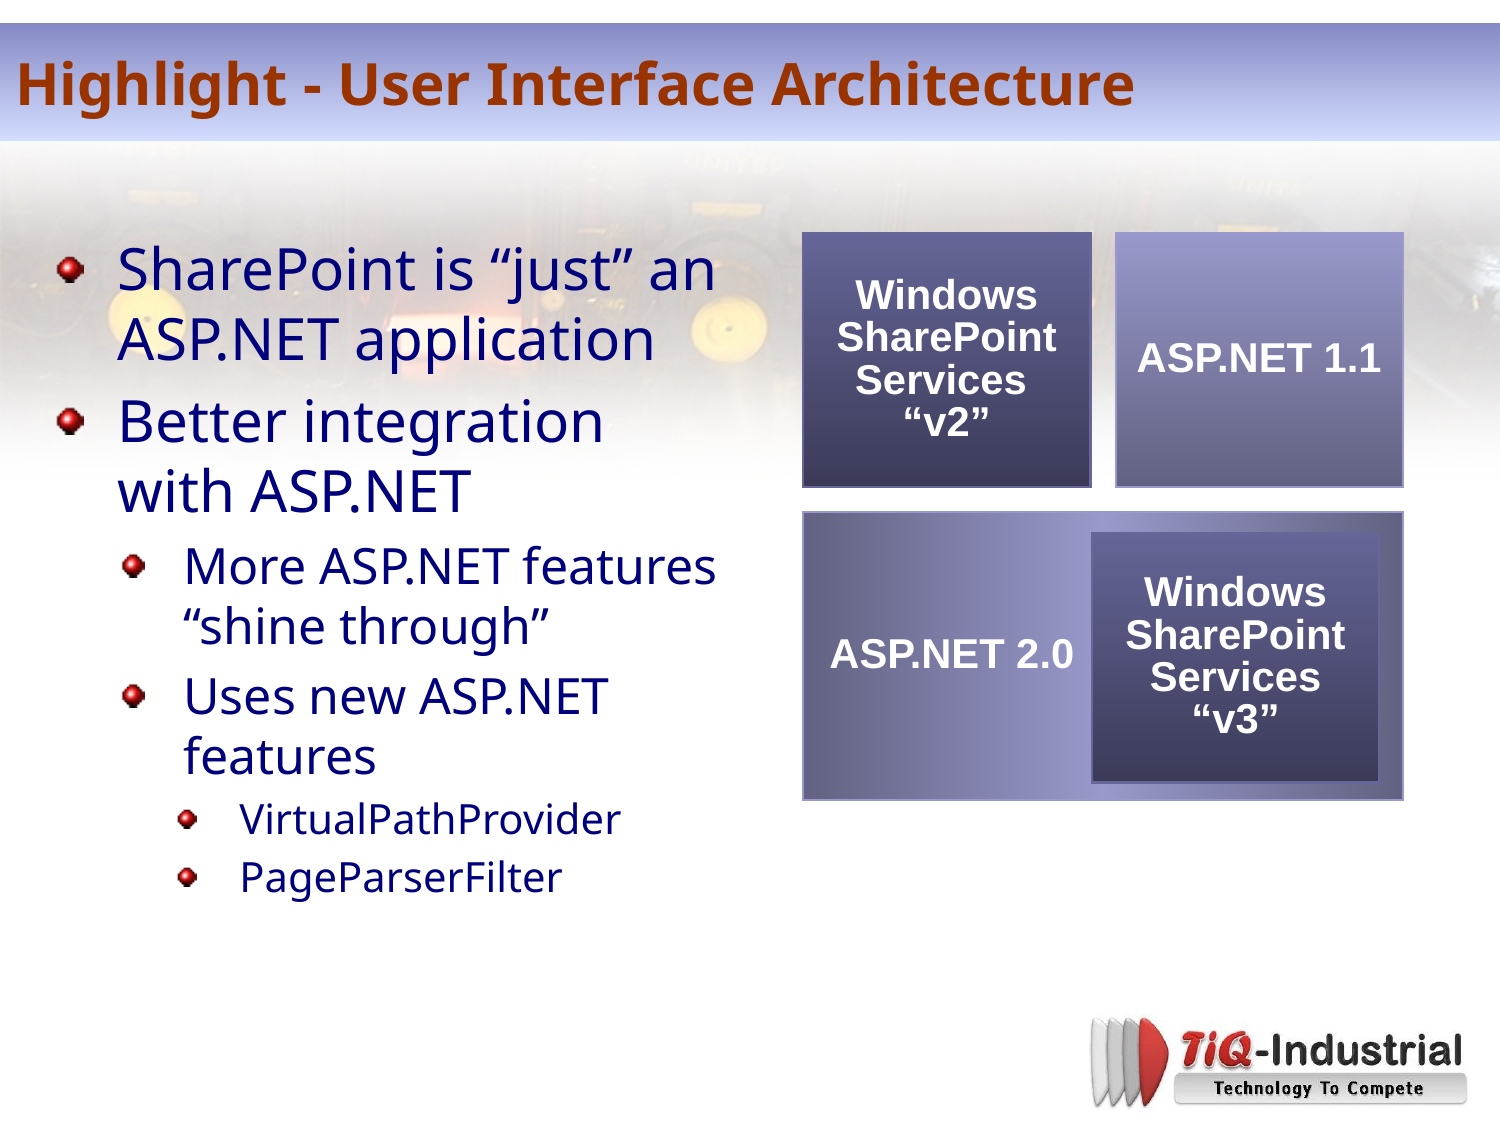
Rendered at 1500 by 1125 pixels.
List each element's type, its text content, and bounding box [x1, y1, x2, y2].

text_box ASP.NET 1.1 [1115, 232, 1403, 488]
title Highlight - User Interface Architecture [0, 23, 1500, 141]
picture [1089, 1013, 1468, 1114]
picture [0, 0, 1500, 23]
picture [0, 141, 1500, 1125]
list SharePoint is “just” an ASP.NET application Better integration with ASP.NET More ASP.NET features “shine through” Uses new ASP.NET features VirtualPathProvider PageParserFilter [37, 224, 813, 809]
text_box Windows SharePoint Services “v3” [1091, 532, 1380, 783]
text_box Windows SharePoint Services “v2” [803, 232, 1091, 488]
text_box ASP.NET 2.0 [803, 512, 1404, 800]
